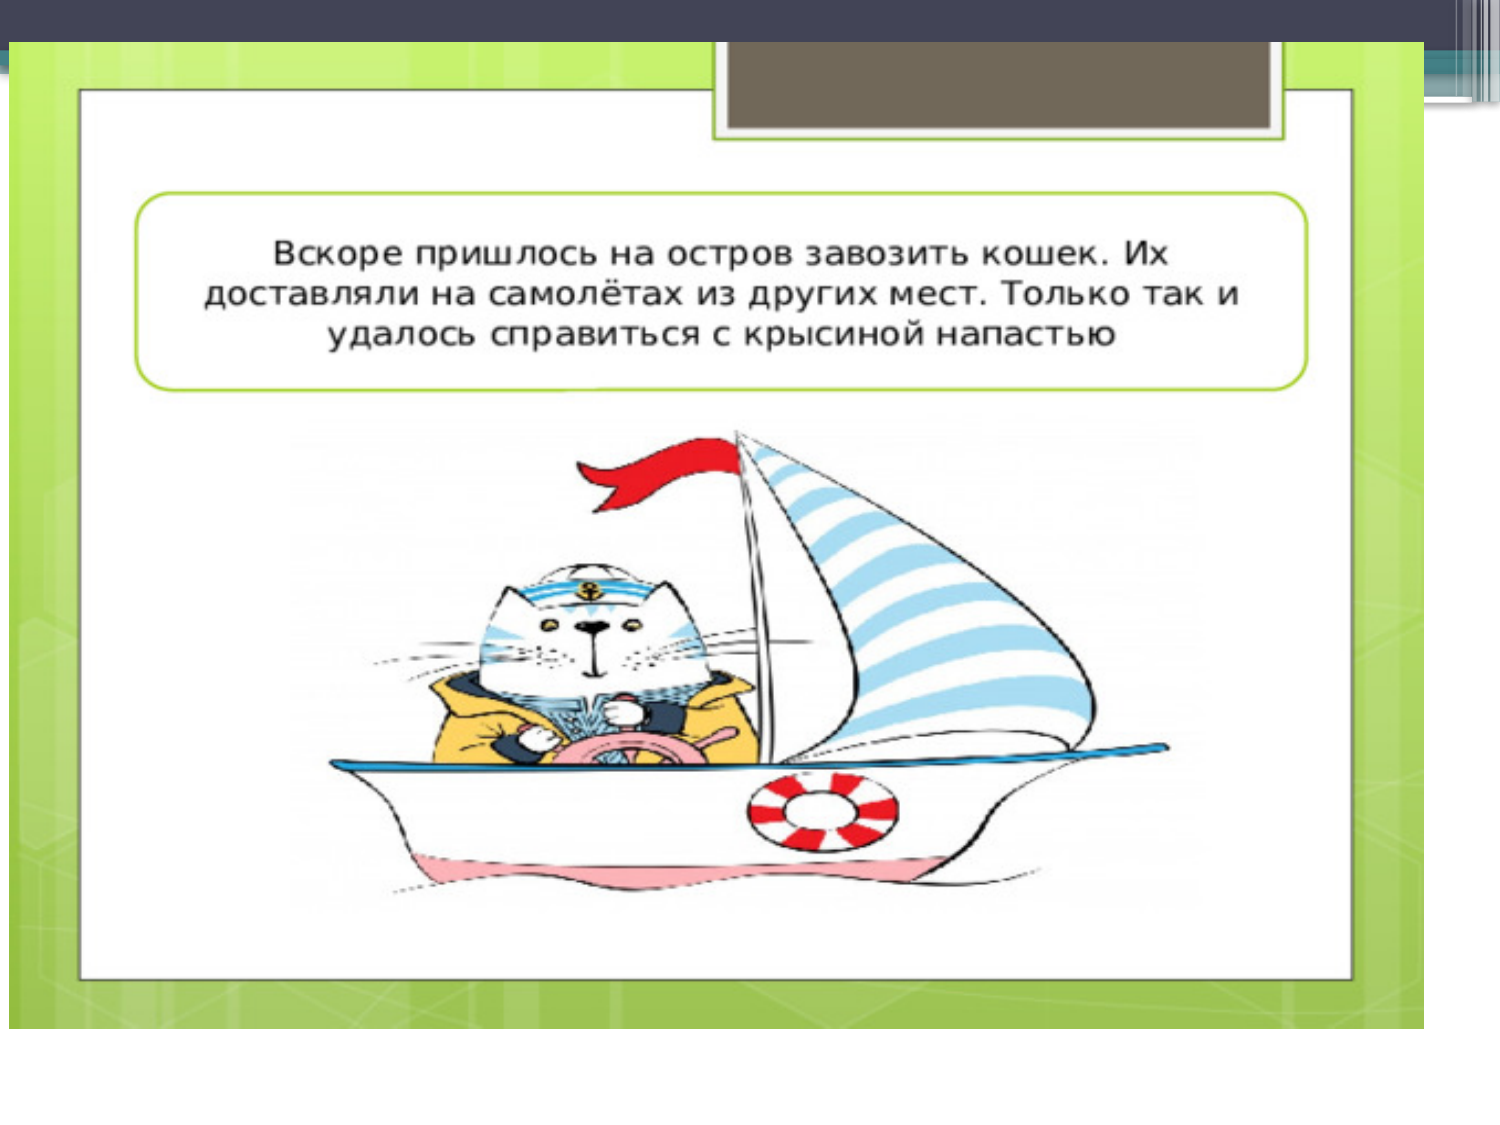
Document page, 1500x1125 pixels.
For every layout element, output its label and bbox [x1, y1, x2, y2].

picture [9, 42, 1424, 1030]
